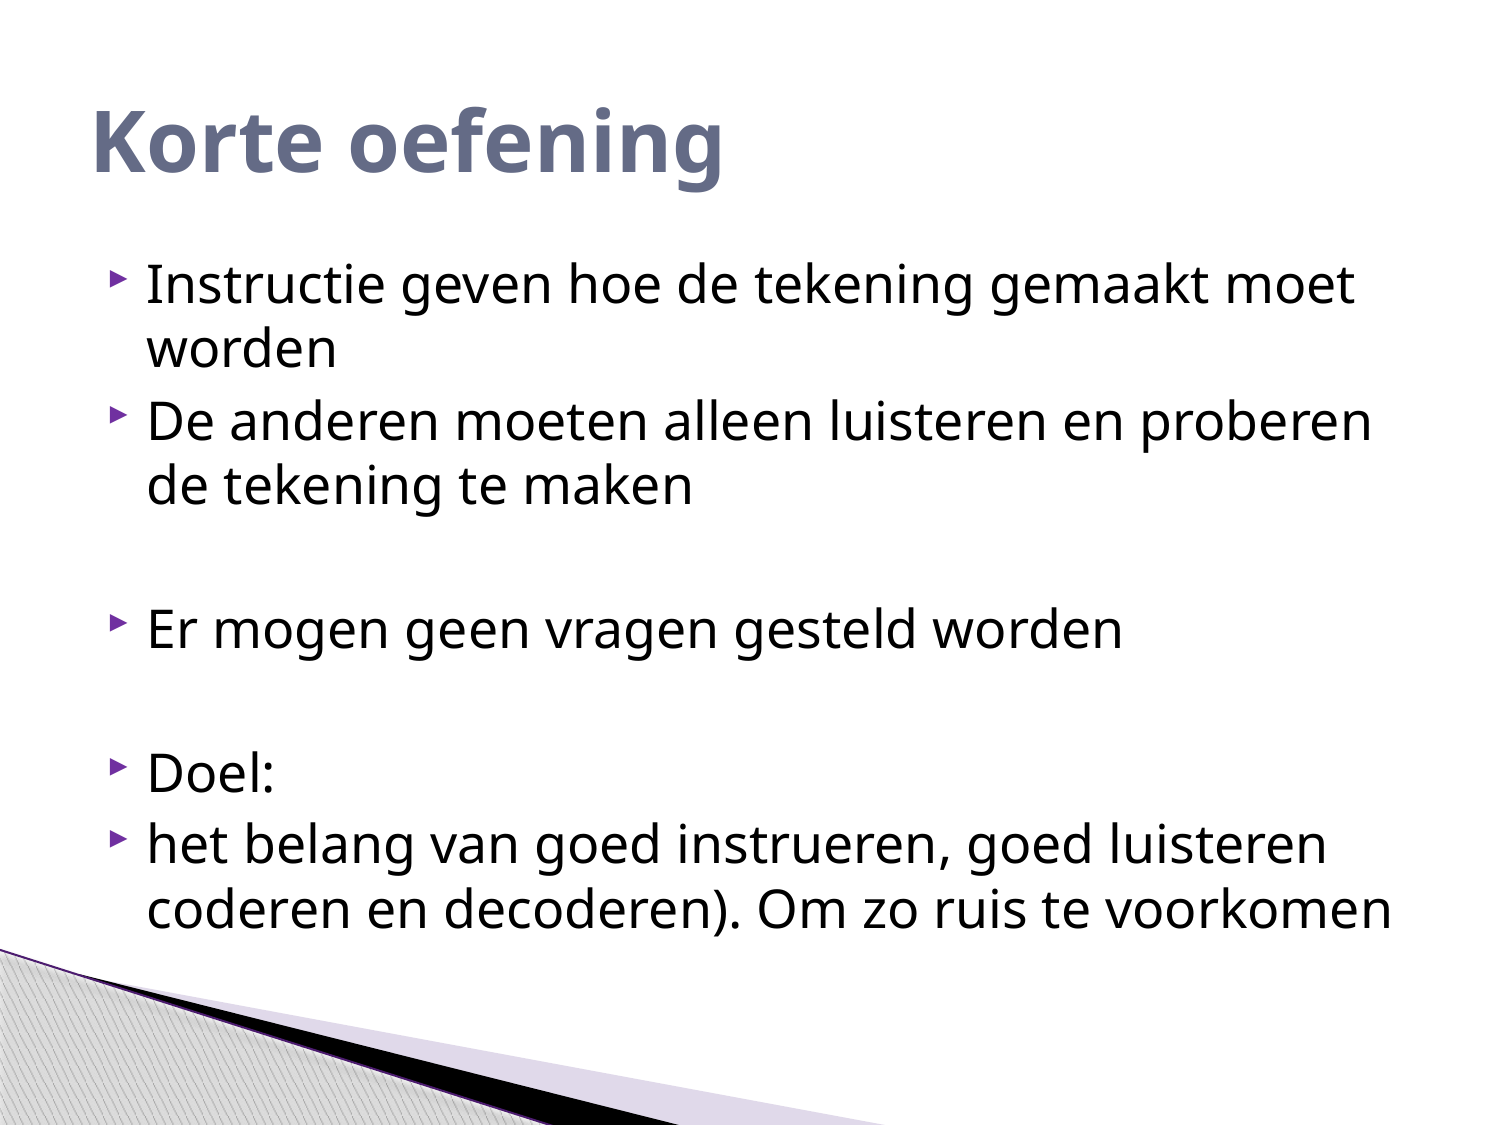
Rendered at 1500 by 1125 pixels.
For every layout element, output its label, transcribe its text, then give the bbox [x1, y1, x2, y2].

title Korte oefening [75, 45, 1425, 233]
list Instructie geven hoe de tekening gemaakt moet worden De anderen moeten alleen luisteren en proberen de tekening te maken Er mogen geen vragen gesteld worden Doel: het belang van goed instrueren, goed luisteren coderen en decoderen). Om zo ruis te voorkomen [75, 243, 1425, 986]
